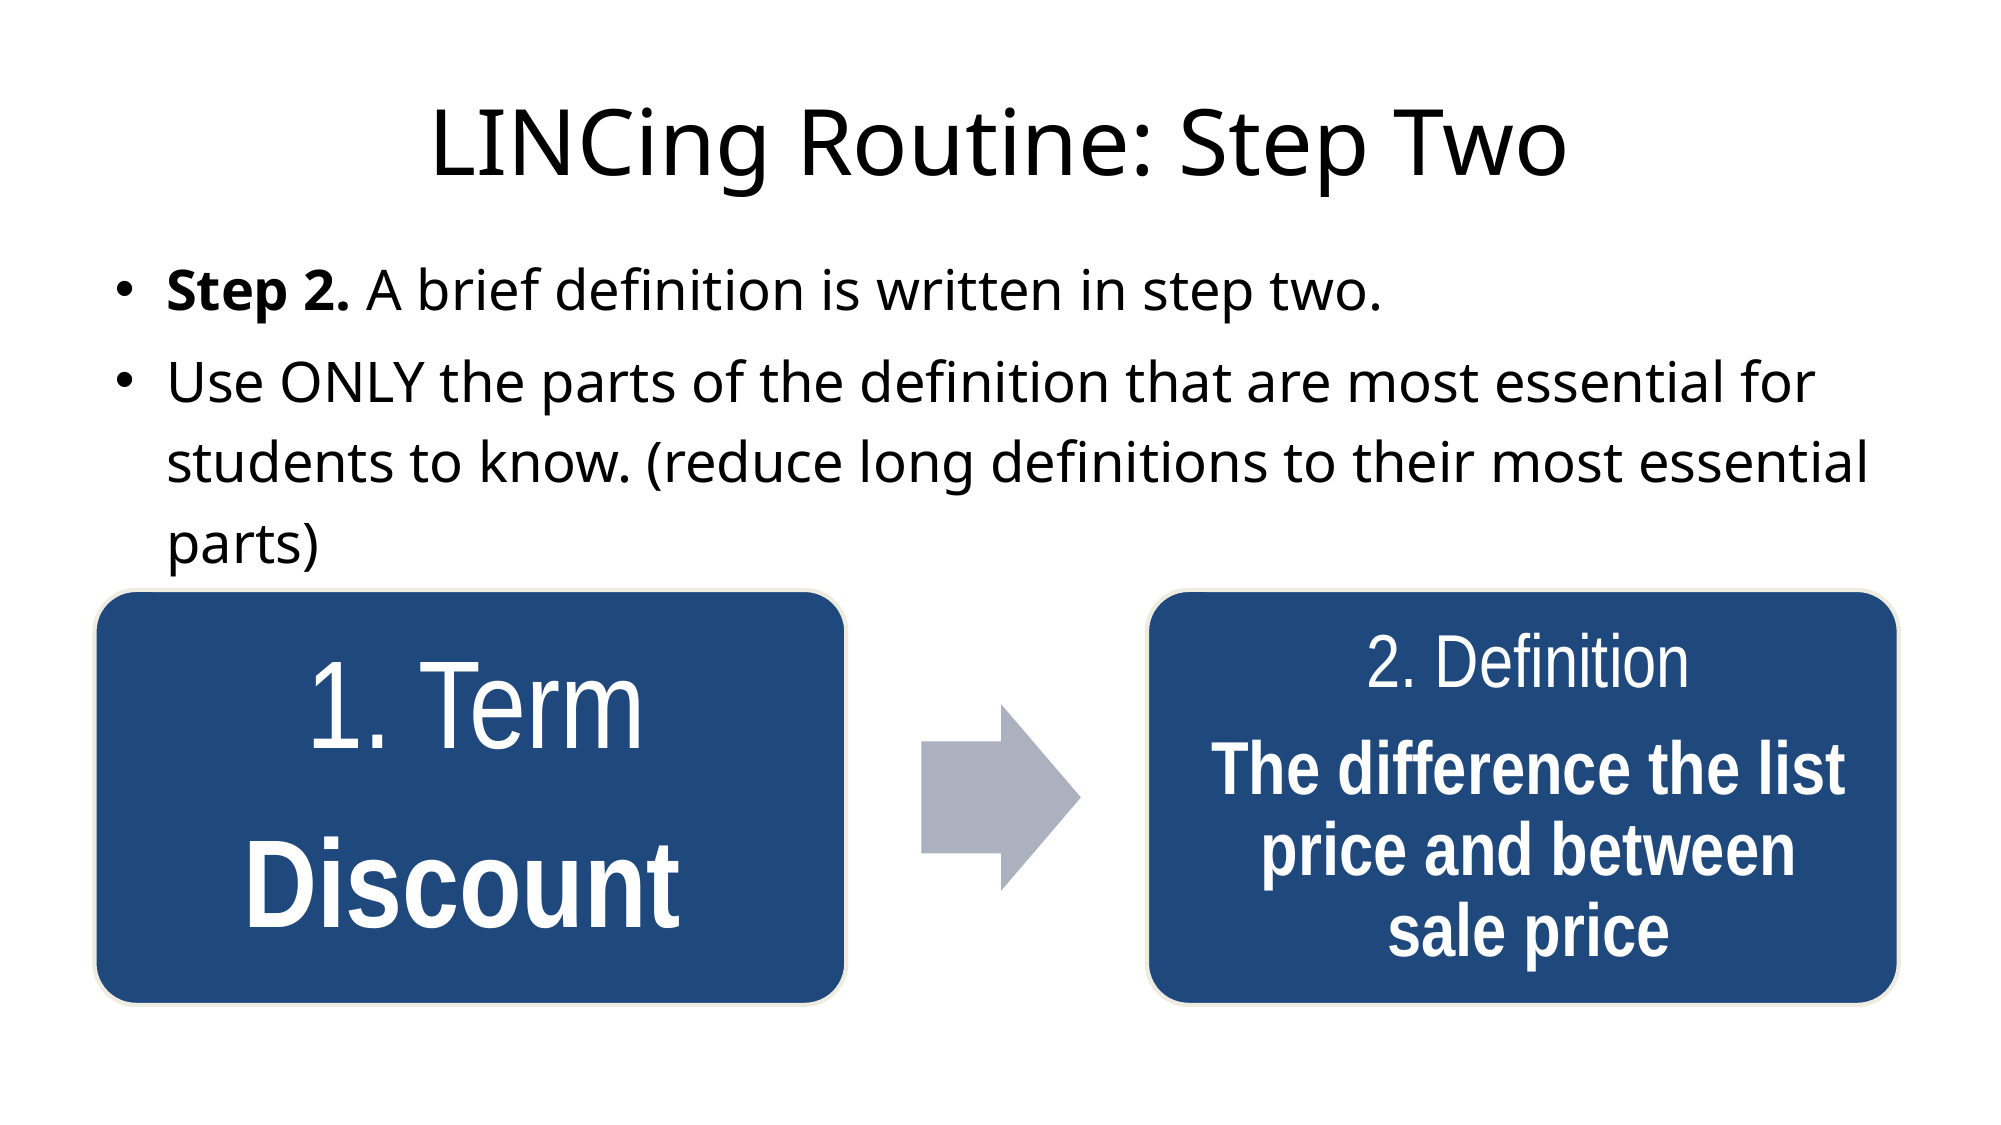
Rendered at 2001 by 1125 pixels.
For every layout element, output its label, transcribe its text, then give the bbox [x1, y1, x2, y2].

title LINCing Routine: Step Two [99, 45, 1900, 233]
list Step 2. A brief definition is written in step two. Use ONLY the parts of the definition that are most essential for students to know. (reduce long definitions to their most essential parts) [99, 233, 1894, 584]
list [93, 589, 1901, 1006]
